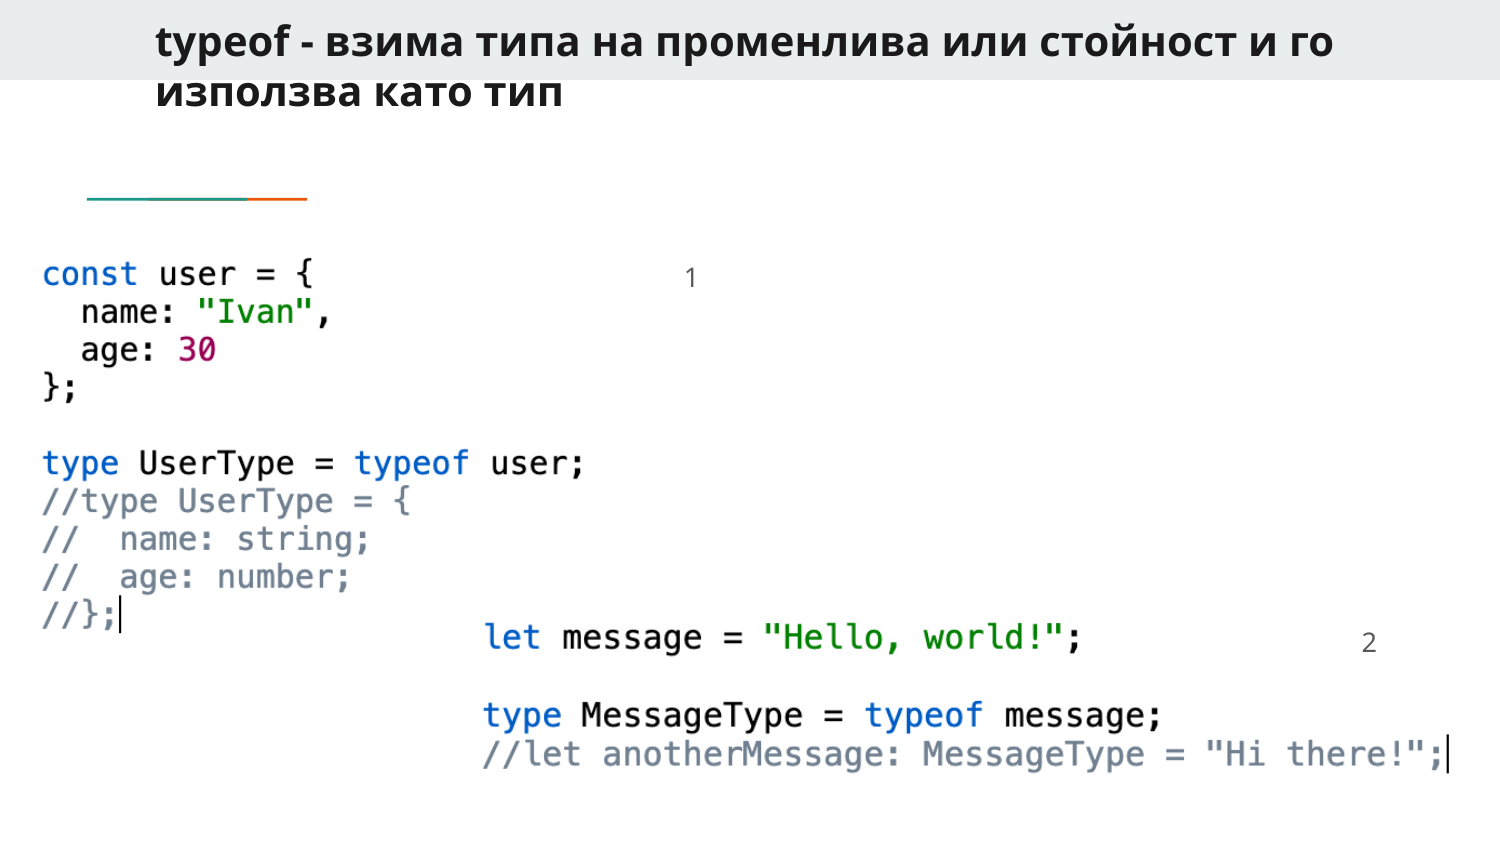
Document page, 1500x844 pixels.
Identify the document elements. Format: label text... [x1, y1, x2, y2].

title typeof - взима типа на променлива или стойност и го използва като тип [139, 0, 1401, 131]
picture [24, 218, 1479, 810]
